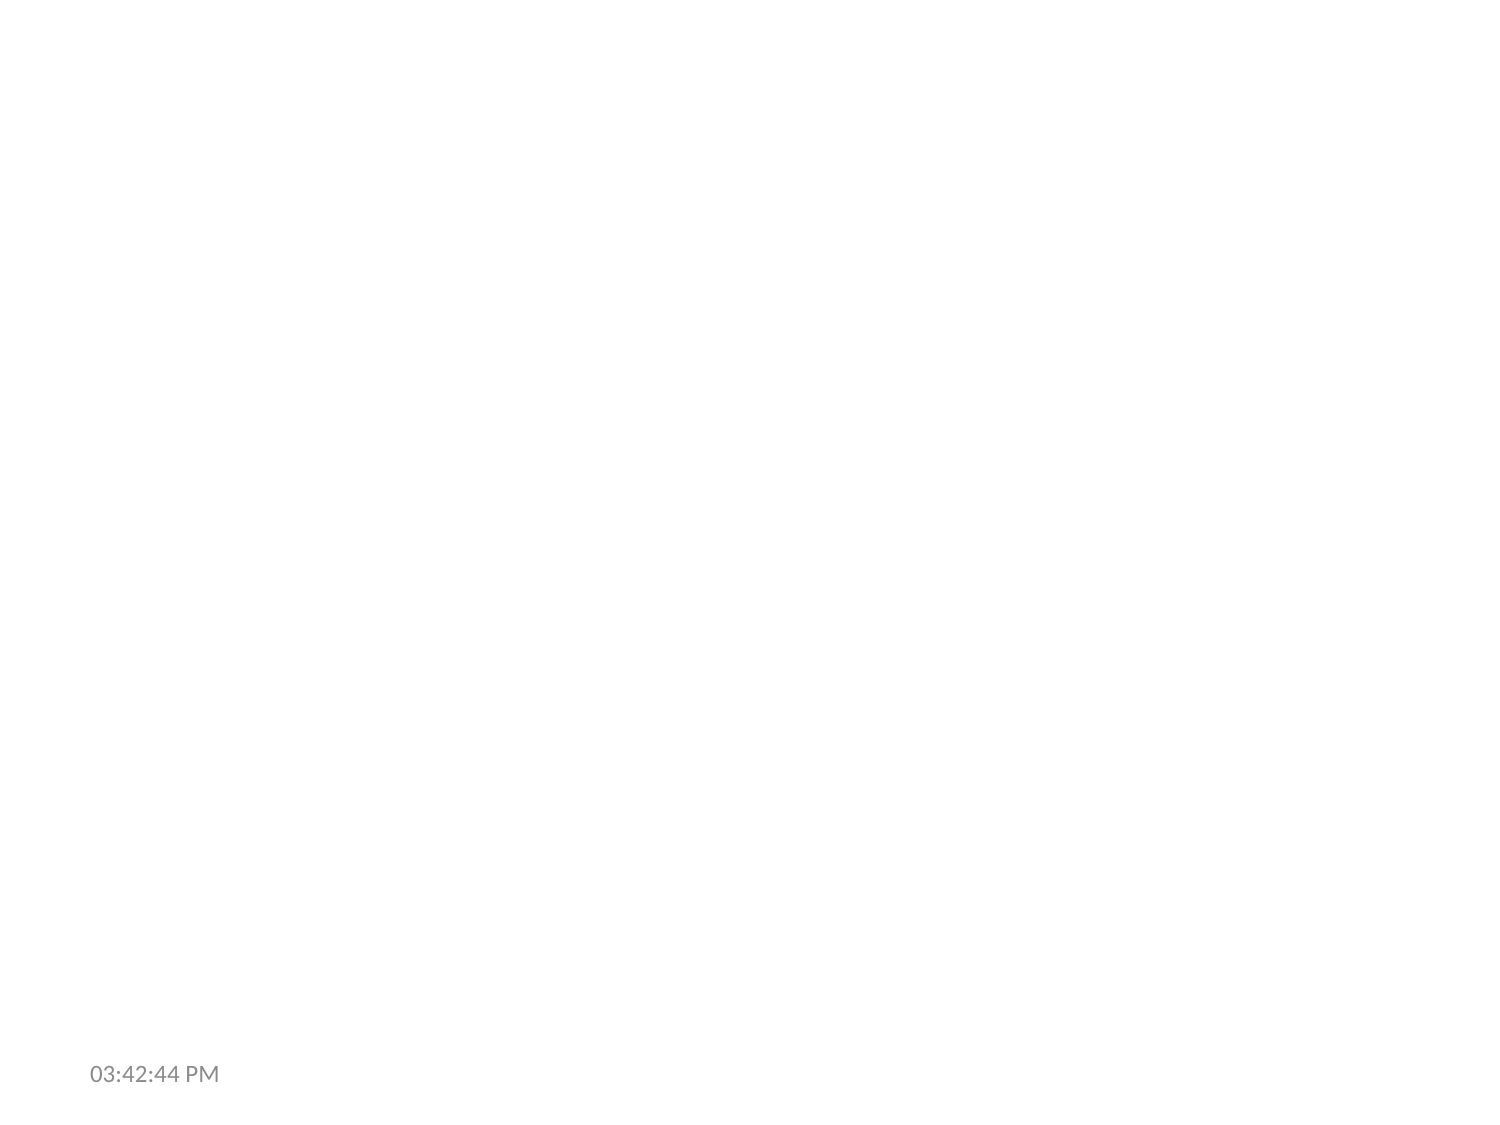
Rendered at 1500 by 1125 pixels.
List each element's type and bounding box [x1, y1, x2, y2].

slide_number [75, 1042, 425, 1103]
